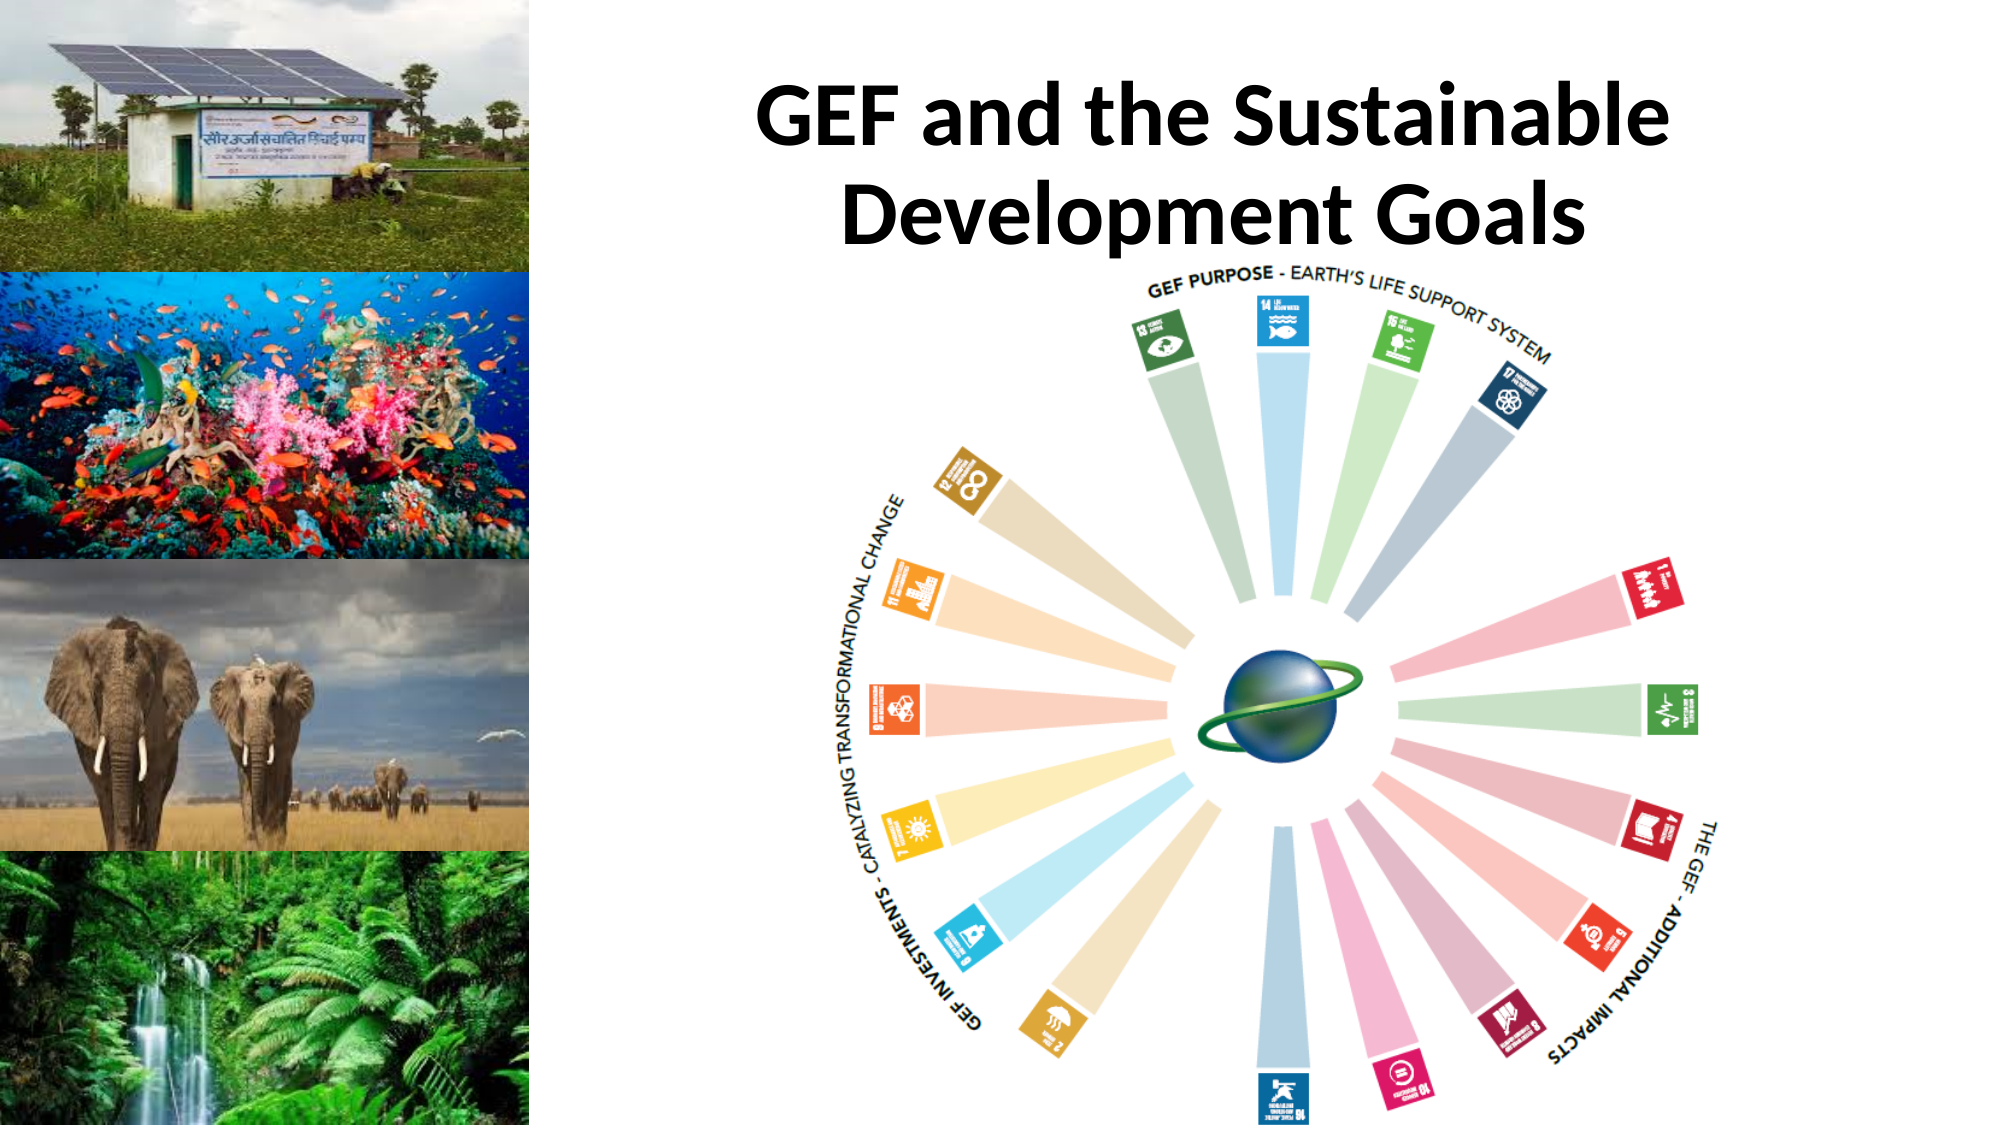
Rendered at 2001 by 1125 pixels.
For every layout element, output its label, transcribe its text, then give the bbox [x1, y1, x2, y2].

picture [779, 250, 1750, 1125]
subtitle GEF and the Sustainable Development Goals [529, 58, 1955, 331]
picture [0, 0, 529, 1125]
